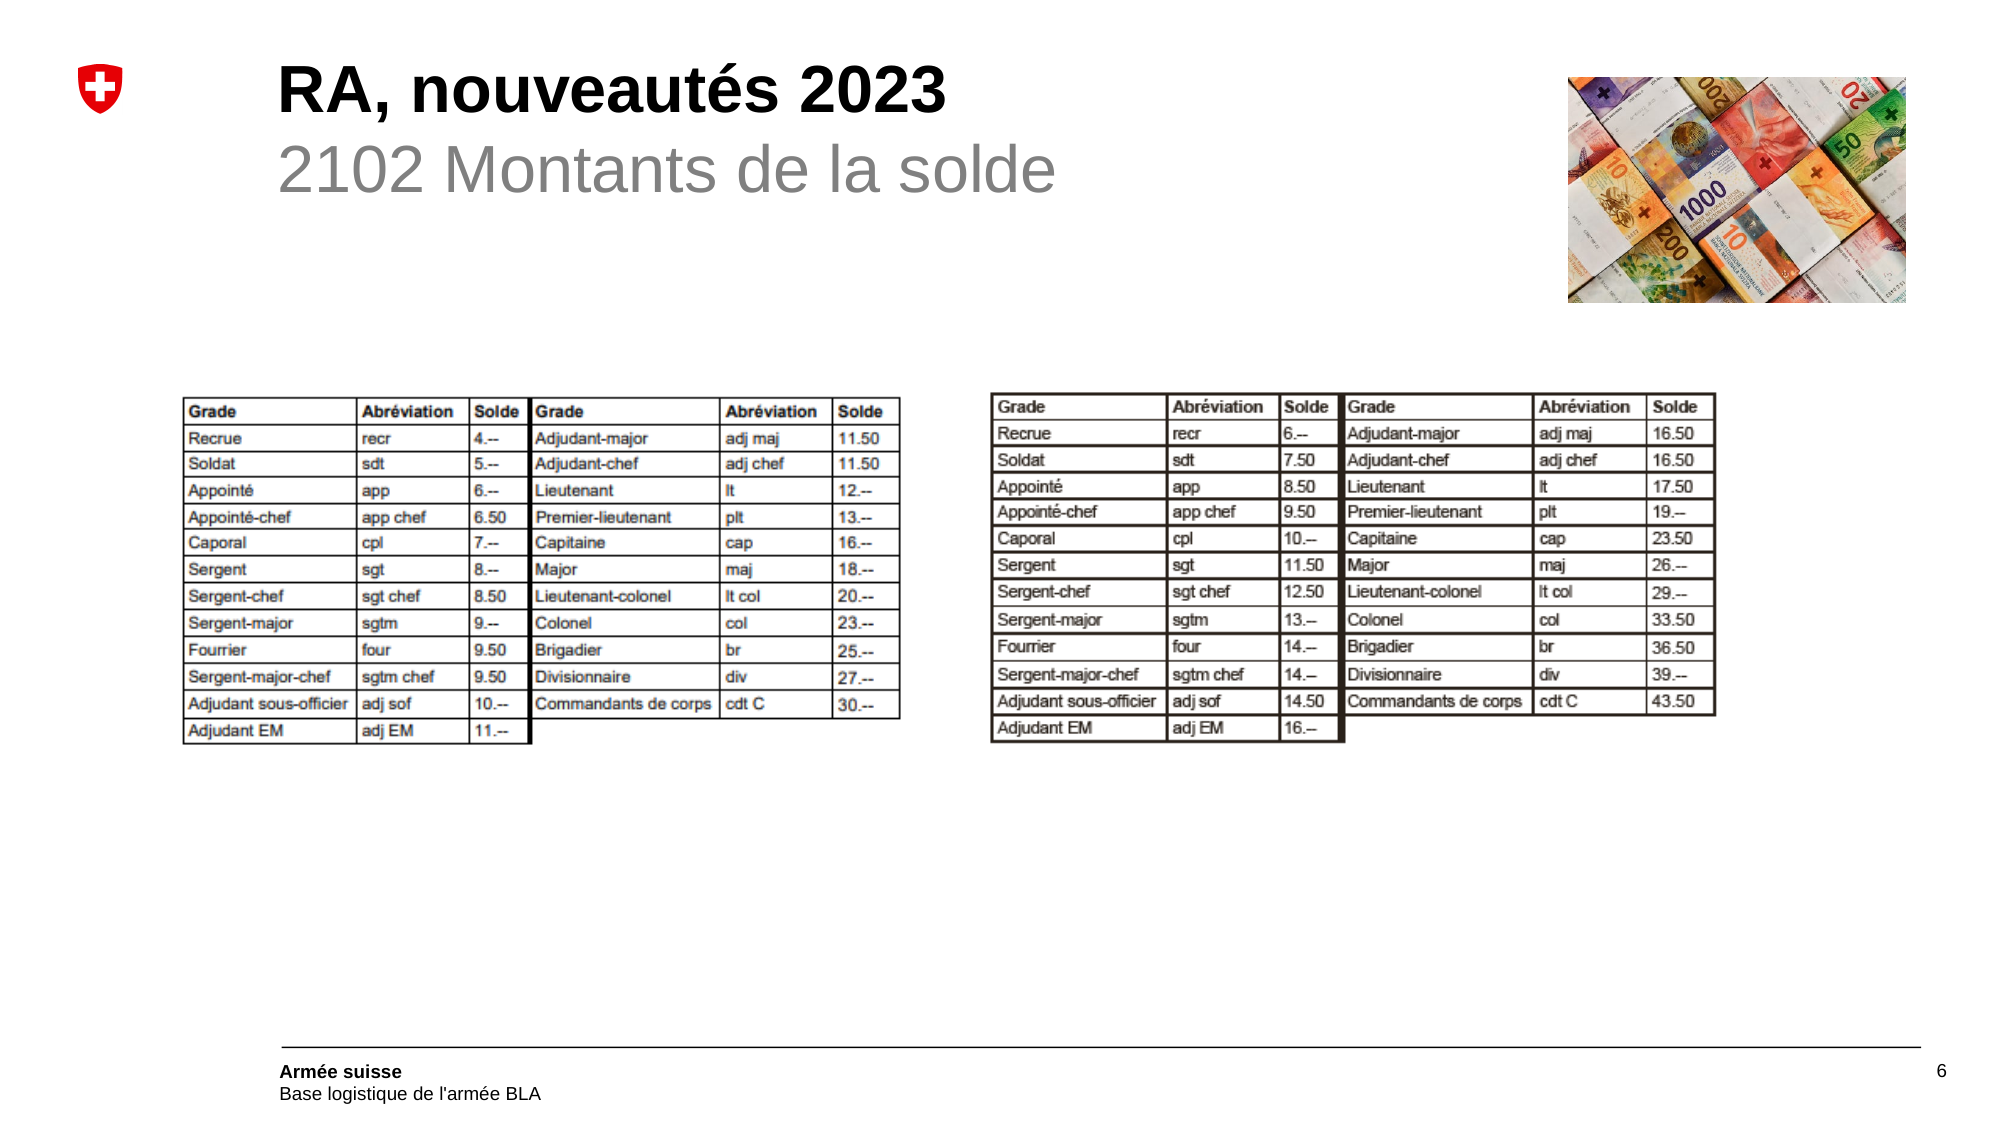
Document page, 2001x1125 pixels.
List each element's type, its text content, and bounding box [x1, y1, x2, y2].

title RA, nouveautés 2023 2102 Montants de la solde [277, 45, 1910, 209]
picture [172, 389, 916, 761]
picture [986, 388, 1730, 759]
picture [1567, 77, 1906, 303]
picture [78, 64, 123, 115]
